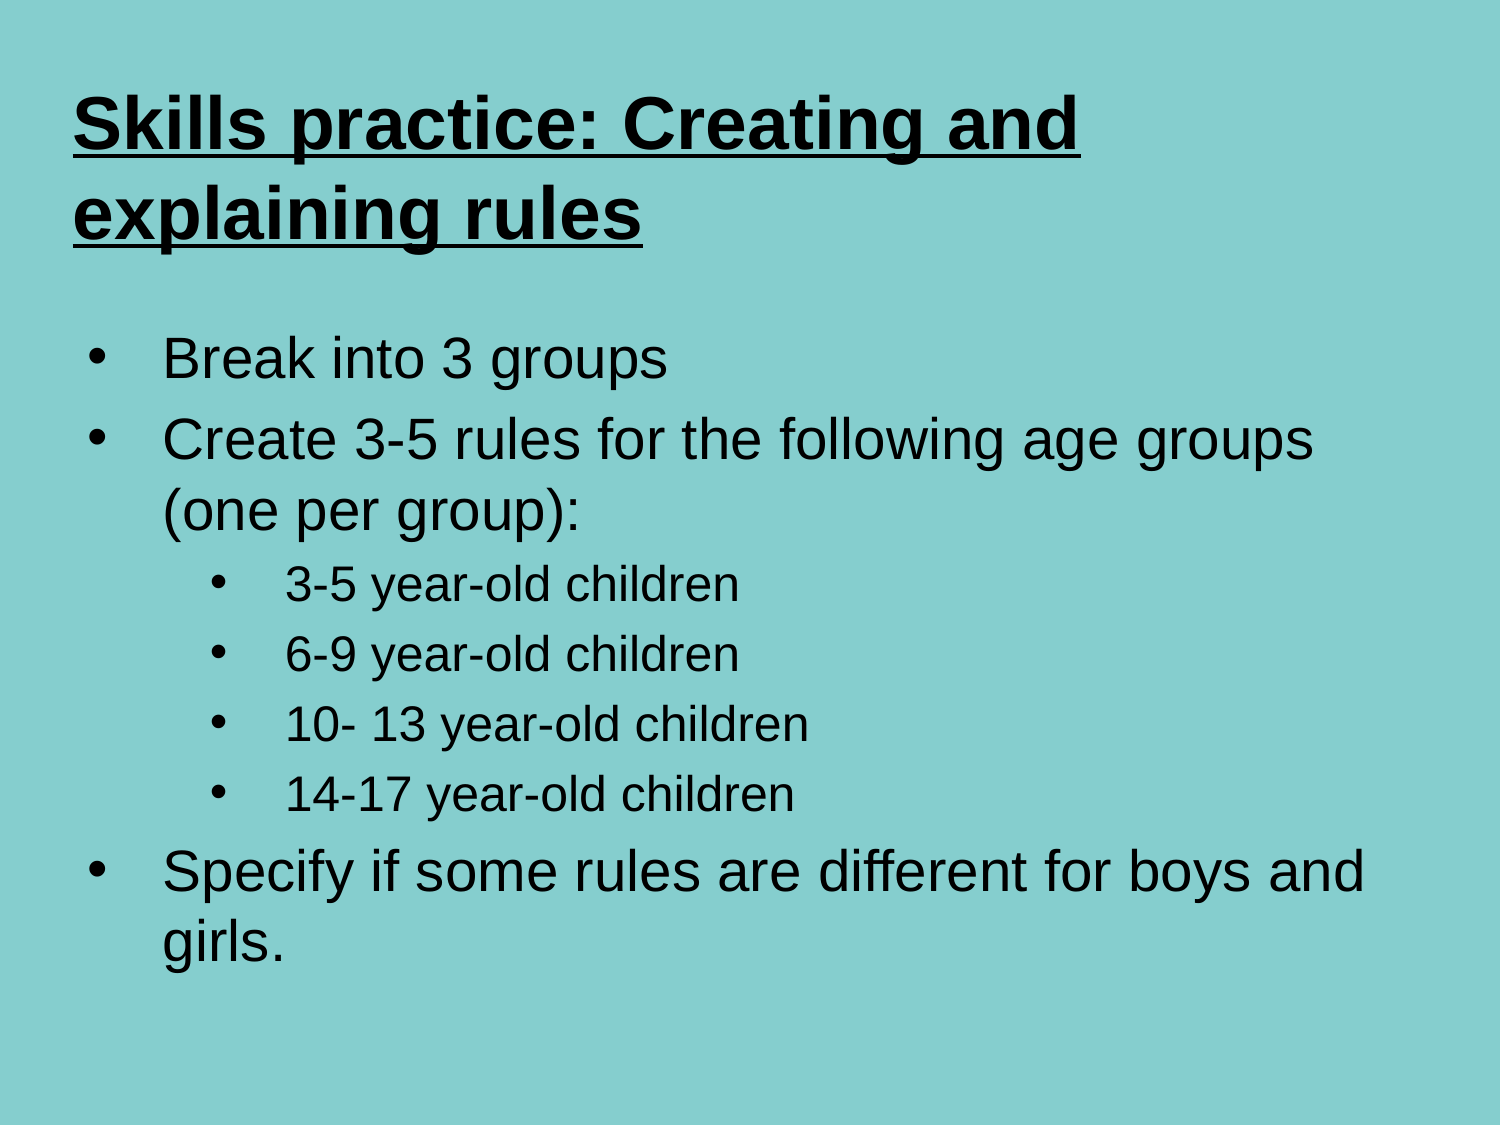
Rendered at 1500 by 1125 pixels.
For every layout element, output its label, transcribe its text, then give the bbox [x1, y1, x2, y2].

list Break into 3 groups Create 3-5 rules for the following age groups (one per group): 3-5 year-old children 6-9 year-old children 10- 13 year-old children 14-17 year-old children Specify if some rules are different for boys and girls. [72, 312, 1438, 838]
title Skills practice: Creating and explaining rules [72, 75, 1436, 275]
